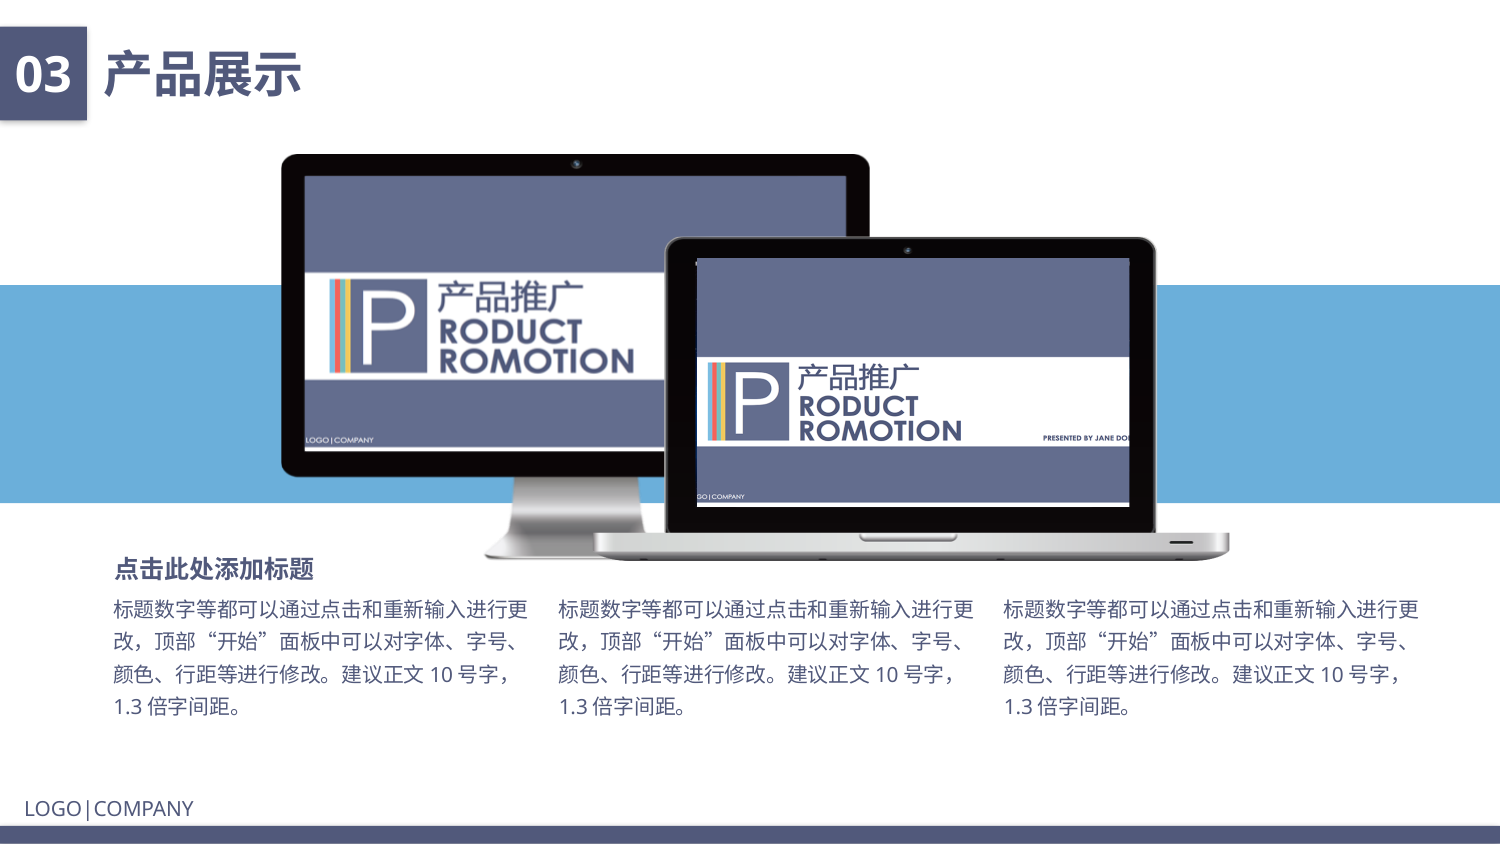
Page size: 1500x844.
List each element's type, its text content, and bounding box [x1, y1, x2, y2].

text_box [1235, 283, 1500, 505]
text_box 标题数字等都可以通过点击和重新输入进行更改，顶部“开始”面板中可以对字体、字号、颜色、行距等进行修改。建议正文10号字，1.3倍字间距。 [989, 581, 1435, 727]
text_box 标题数字等都可以通过点击和重新输入进行更改，顶部“开始”面板中可以对字体、字号、颜色、行距等进行修改。建议正文10号字，1.3倍字间距。 [98, 581, 543, 727]
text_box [592, 236, 1230, 561]
text_box LOGO|COMPANY [9, 787, 209, 828]
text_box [0, 26, 322, 121]
text_box 点击此处添加标题 [99, 536, 330, 591]
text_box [281, 153, 870, 561]
text_box [0, 283, 275, 505]
text_box 标题数字等都可以通过点击和重新输入进行更改，顶部“开始”面板中可以对字体、字号、颜色、行距等进行修改。建议正文10号字，1.3倍字间距。 [543, 581, 989, 727]
text_box [0, 825, 1500, 844]
